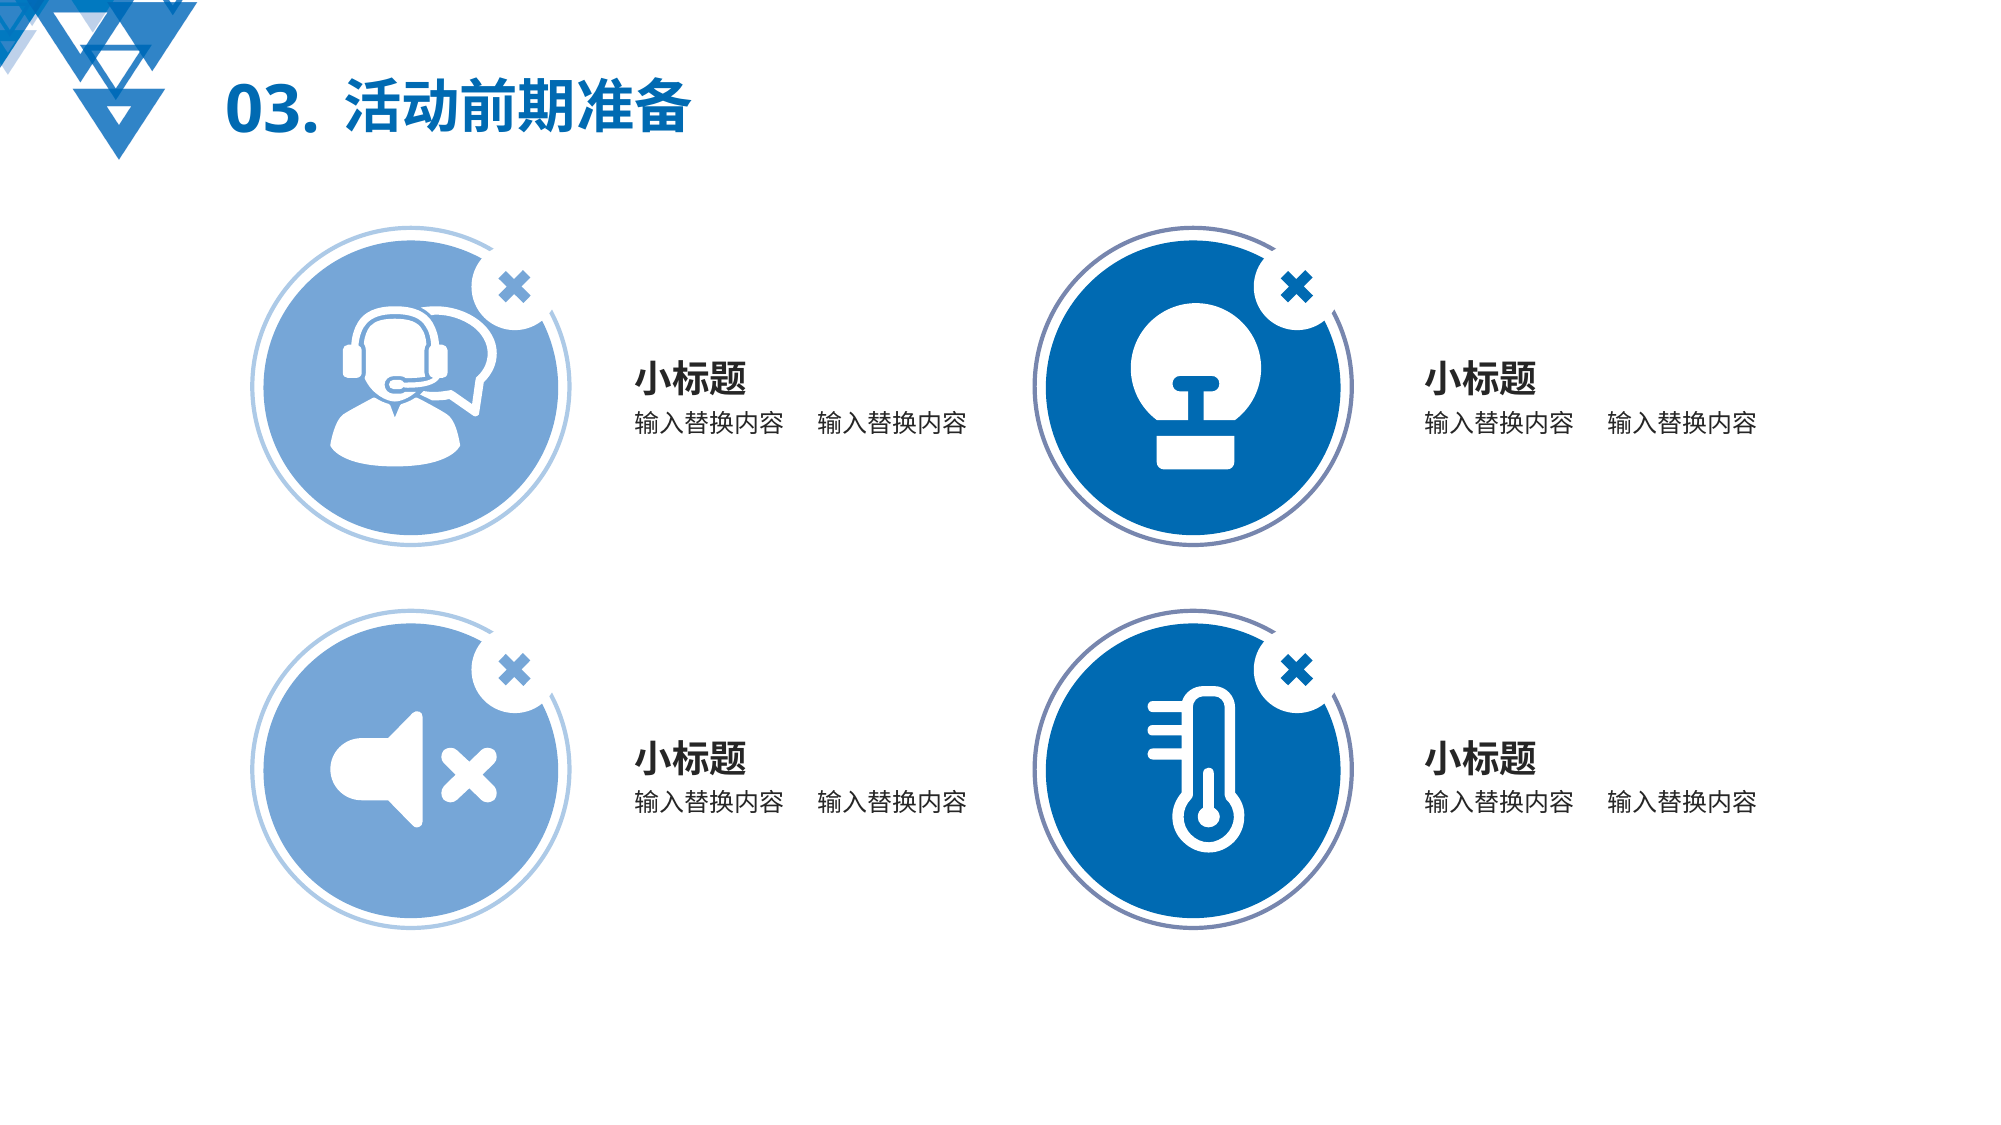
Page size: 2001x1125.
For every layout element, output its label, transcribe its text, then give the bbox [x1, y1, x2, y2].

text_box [252, 610, 570, 928]
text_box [252, 227, 570, 545]
text_box 活动前期准备 [336, 61, 708, 147]
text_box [1034, 227, 1352, 545]
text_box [619, 330, 995, 446]
picture [0, 0, 235, 295]
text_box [619, 710, 995, 826]
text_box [1409, 330, 1785, 446]
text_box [1409, 710, 1785, 826]
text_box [1034, 610, 1352, 928]
text_box 03. [235, 58, 336, 153]
